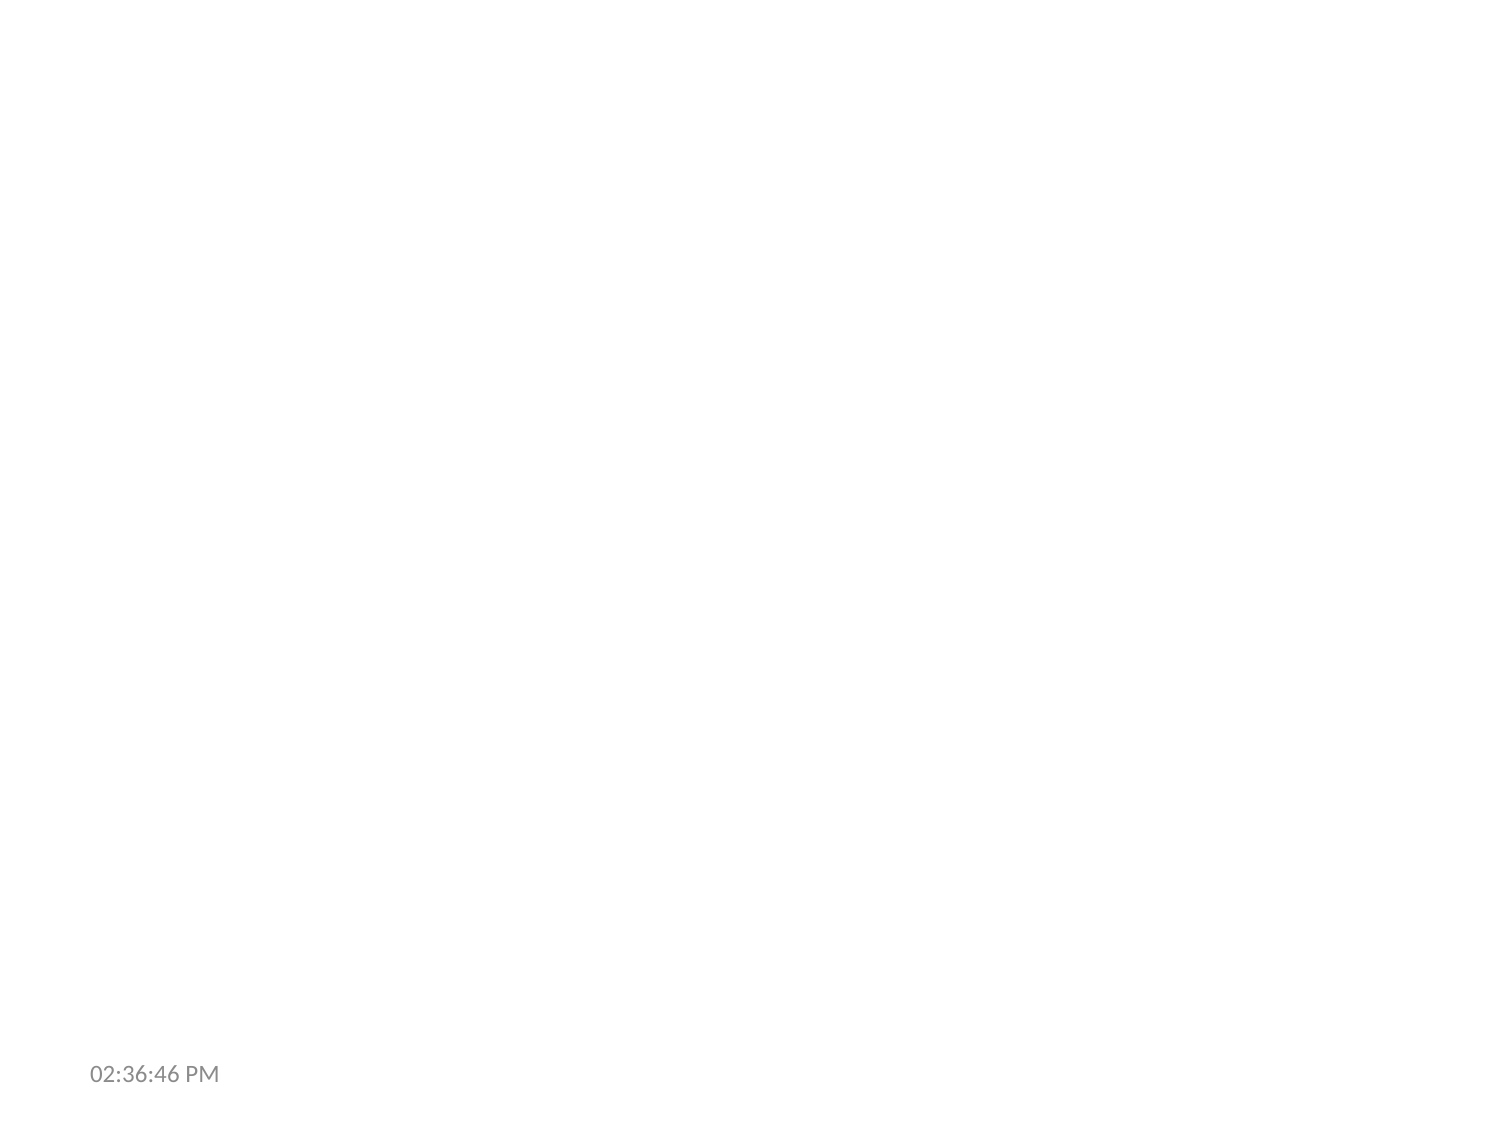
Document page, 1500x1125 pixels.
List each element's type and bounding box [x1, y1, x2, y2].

slide_number [75, 1042, 425, 1103]
